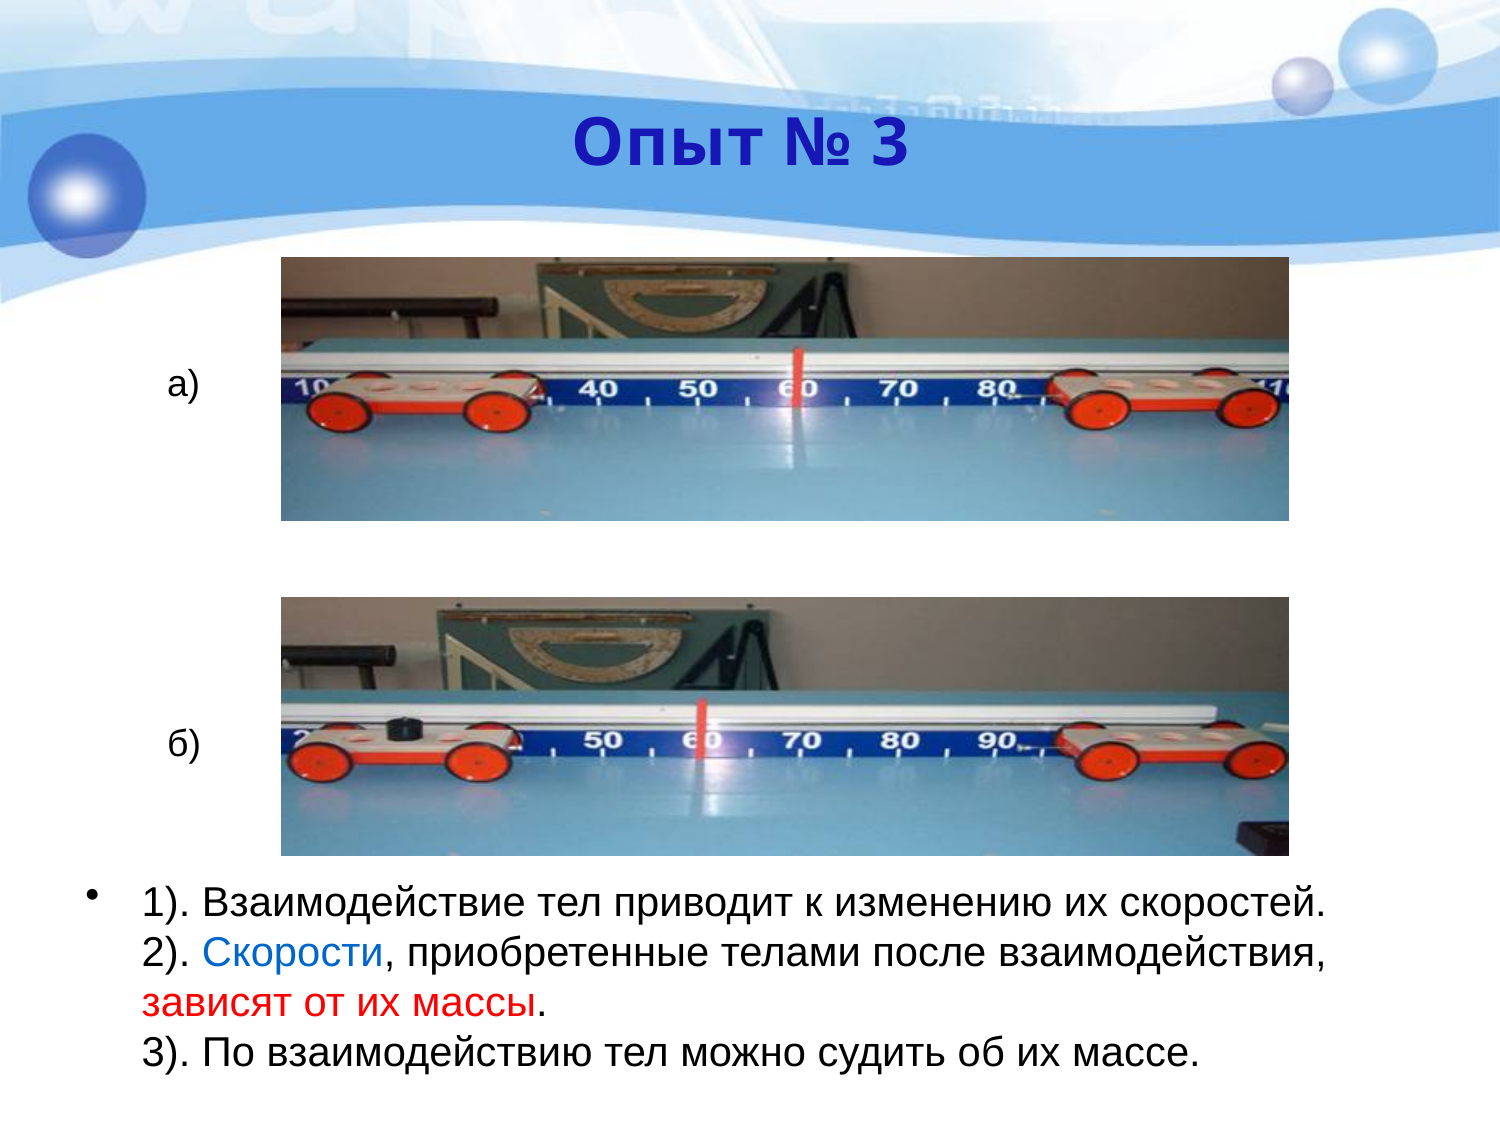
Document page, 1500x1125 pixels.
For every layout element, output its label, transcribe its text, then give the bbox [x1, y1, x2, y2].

list 1). Взаимодействие тел приводит к изменению их скоростей. 2). Скорости, приобретенные телами после взаимодействия, зависят от их массы. 3). По взаимодействию тел можно судить об их массе. [70, 866, 1421, 1086]
title Опыт № 3 [74, 44, 1426, 233]
text_box а) б) [152, 351, 217, 772]
picture [0, 0, 1500, 1125]
